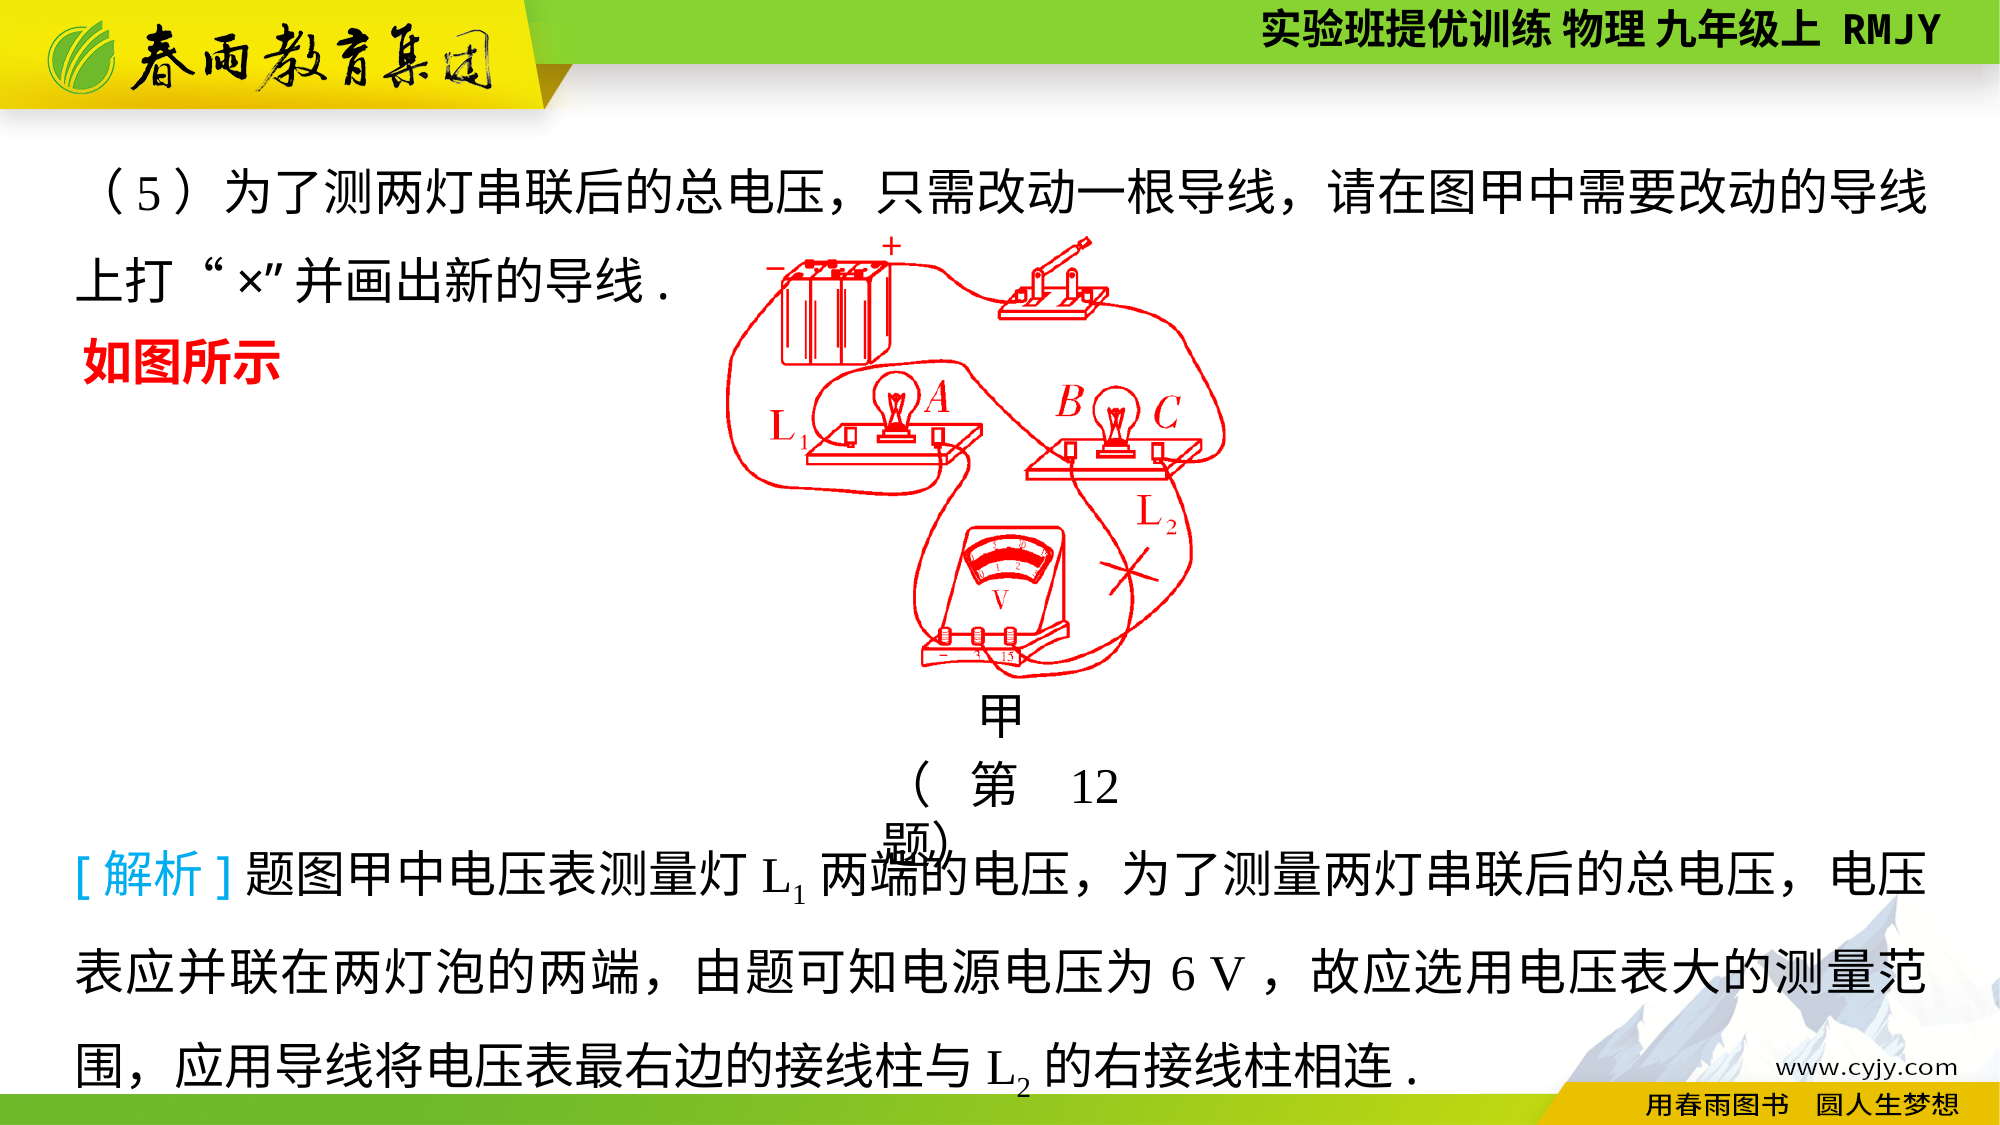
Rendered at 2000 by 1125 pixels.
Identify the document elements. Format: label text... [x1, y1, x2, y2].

text_box [解析]题图甲中电压表测量灯L1两端的电压，为了测量两灯串联后的总电压，电压表应并联在两灯泡的两端，由题可知电源电压为6 V，故应选用电压表大的测量范围，应用导线将电压表最右边的接线柱与L2的右接线柱相连. [59, 800, 1944, 1111]
text_box 如图所示 [67, 292, 298, 398]
picture [0, 0, 2000, 1125]
text_box 甲 [961, 696, 1042, 746]
list （5）为了测两灯串联后的总电压，只需改动一根导线，请在图甲中需要改动的导线上打“×”并画出新的导线. [59, 122, 1944, 308]
text_box （第12题） [866, 746, 1147, 800]
